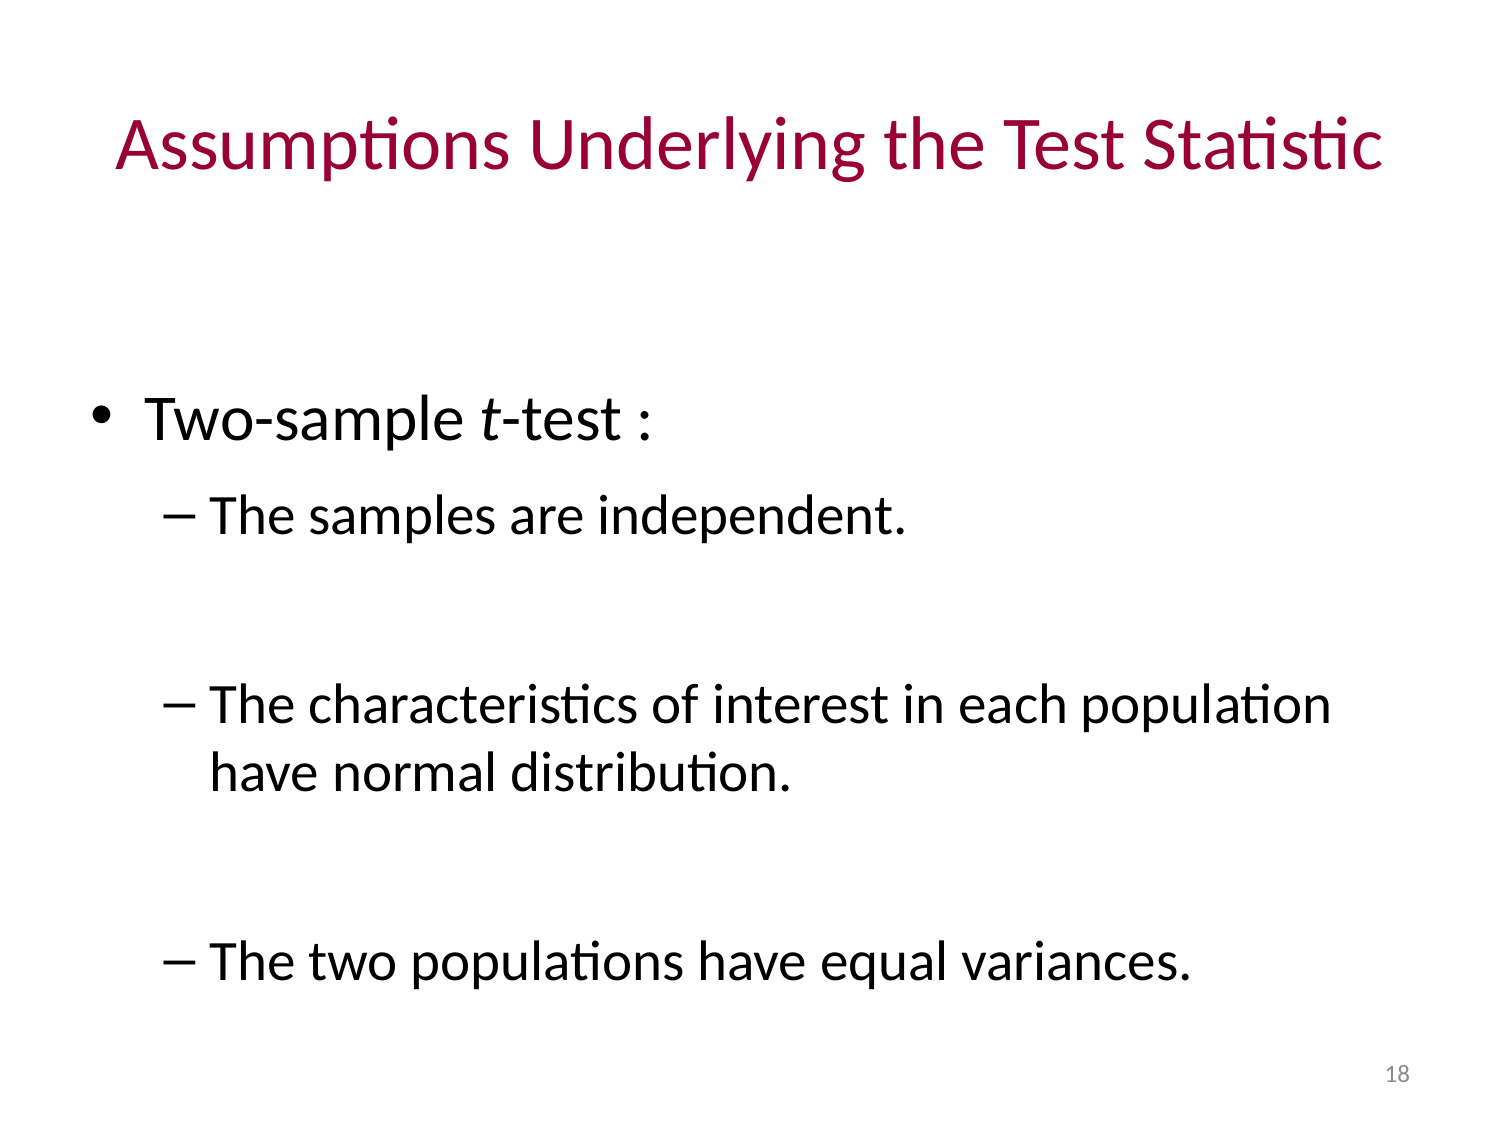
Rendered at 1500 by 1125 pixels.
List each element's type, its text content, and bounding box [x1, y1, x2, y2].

title Assumptions Underlying the Test Statistic [75, 45, 1425, 233]
list Two-sample t-test : The samples are independent. The characteristics of interest in each population have normal distribution. The two populations have equal variances. [75, 262, 1425, 1005]
slide_number 18 [1074, 1042, 1425, 1103]
